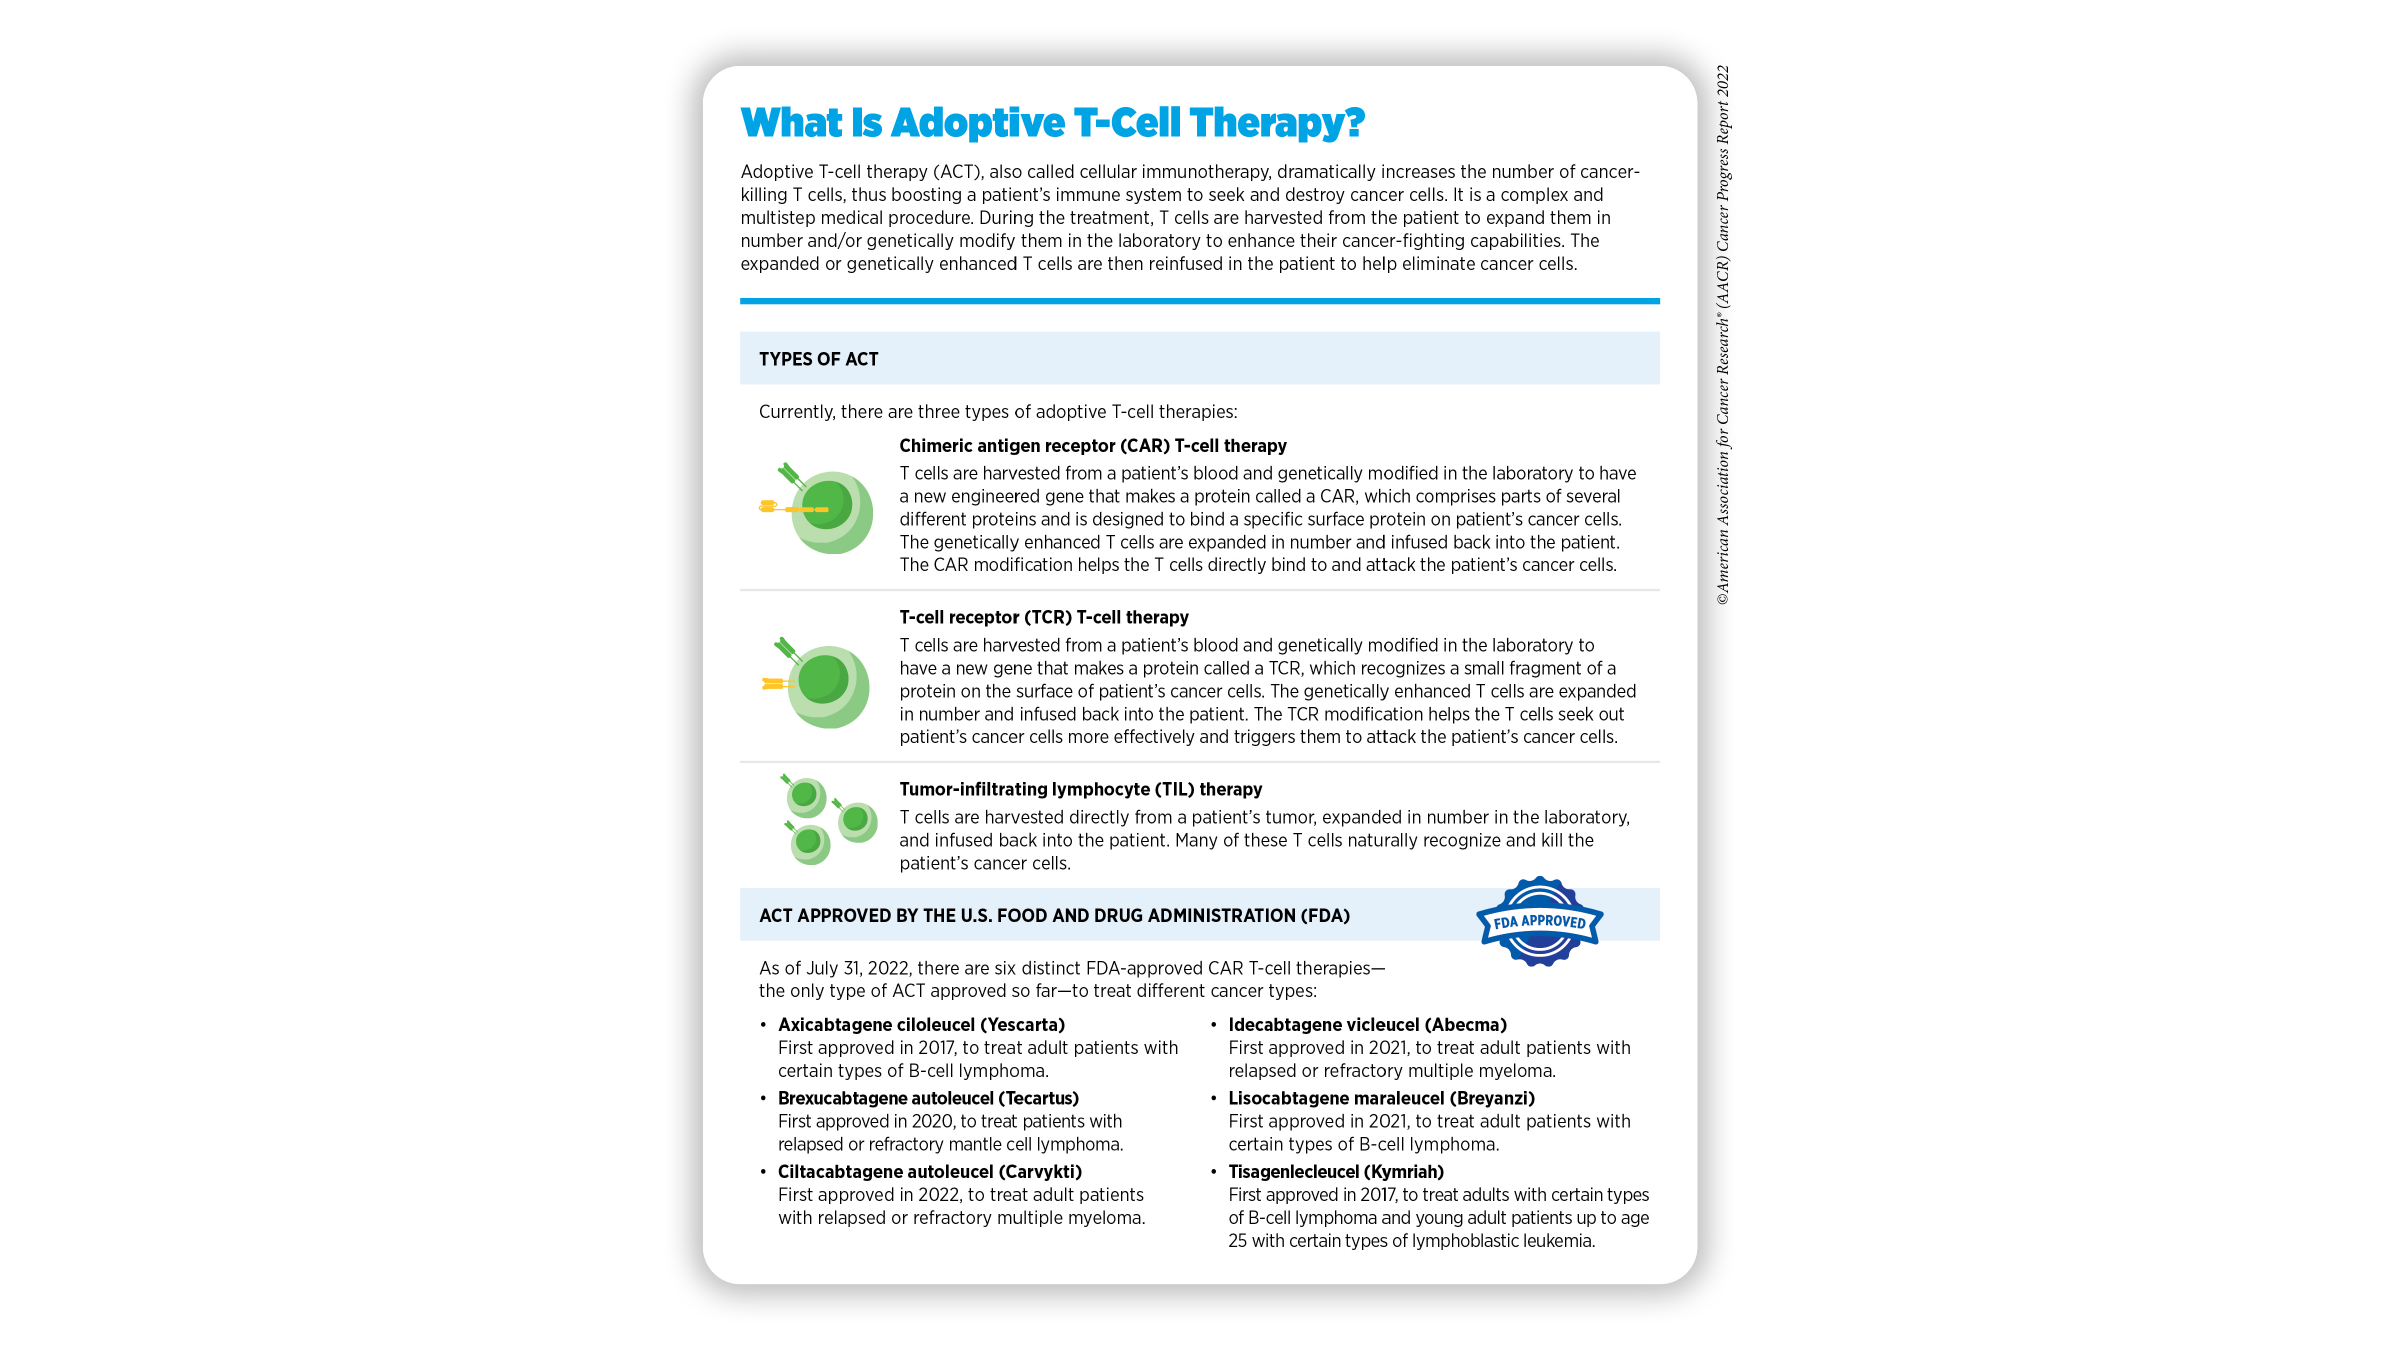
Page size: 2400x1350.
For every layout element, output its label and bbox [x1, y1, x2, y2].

picture [646, 9, 1754, 1341]
